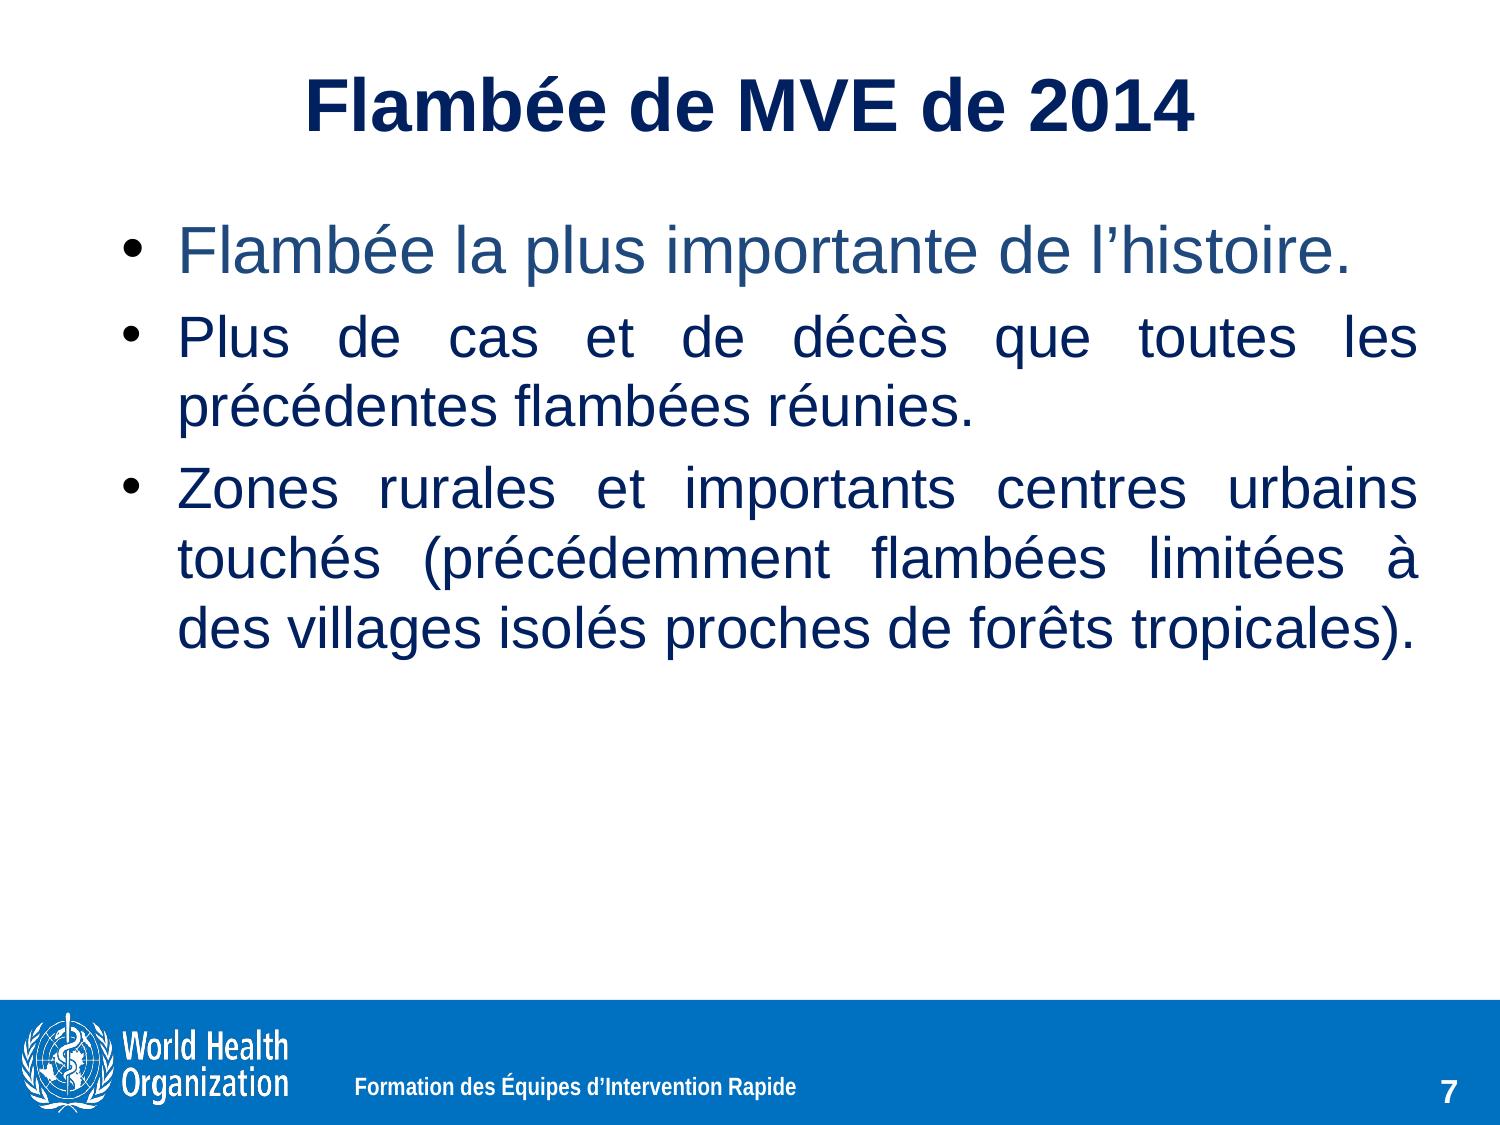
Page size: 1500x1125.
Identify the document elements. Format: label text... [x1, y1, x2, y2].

title Flambée de MVE de 2014 [0, 7, 1500, 197]
picture [21, 1012, 288, 1113]
list Flambée la plus importante de l’histoire. Plus de cas et de décès que toutes les précédentes flambées réunies. Zones rurales et importants centres urbains touchés (précédemment flambées limitées à des villages isolés proches de forêts tropicales). [106, 199, 1436, 988]
